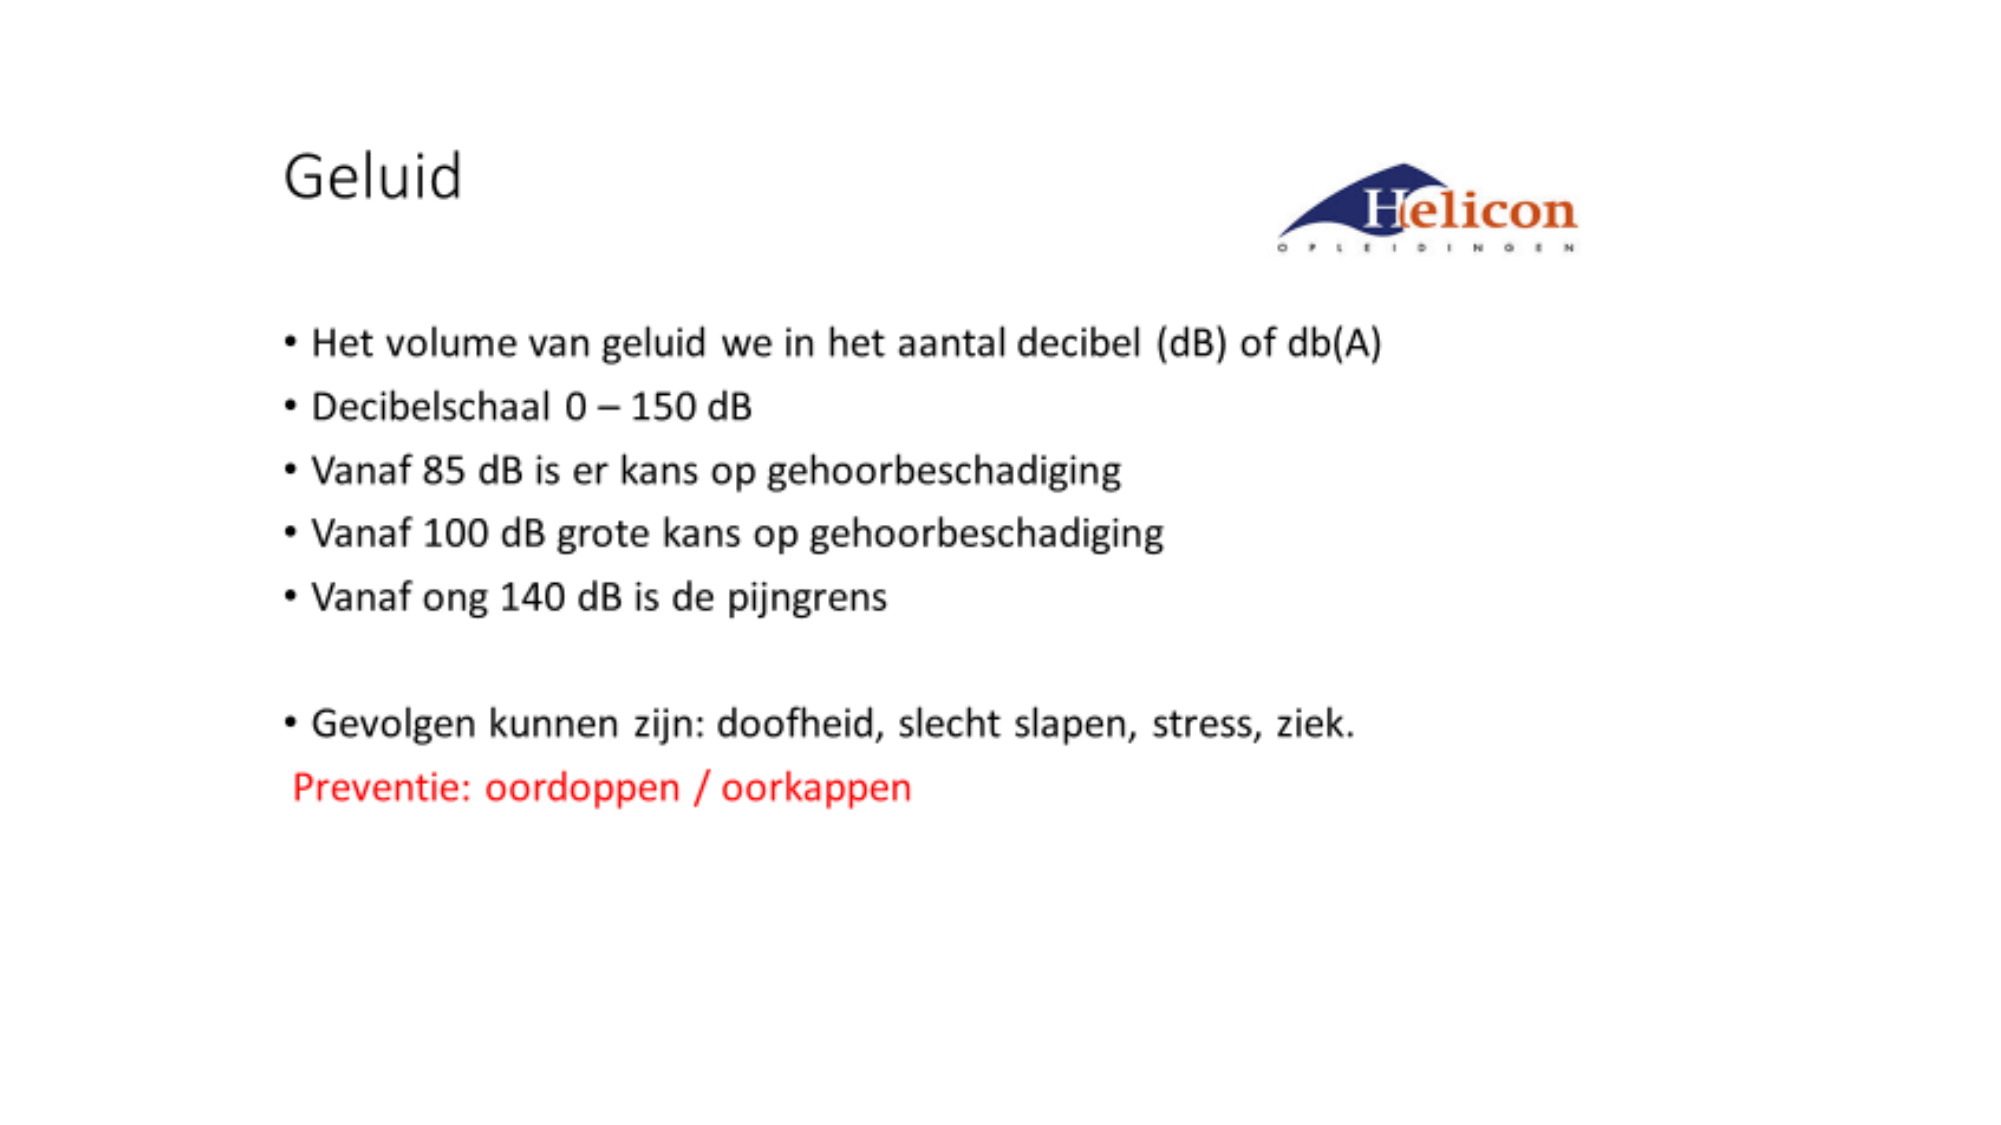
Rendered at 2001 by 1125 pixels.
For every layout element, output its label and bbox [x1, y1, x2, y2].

picture [168, 89, 1680, 940]
